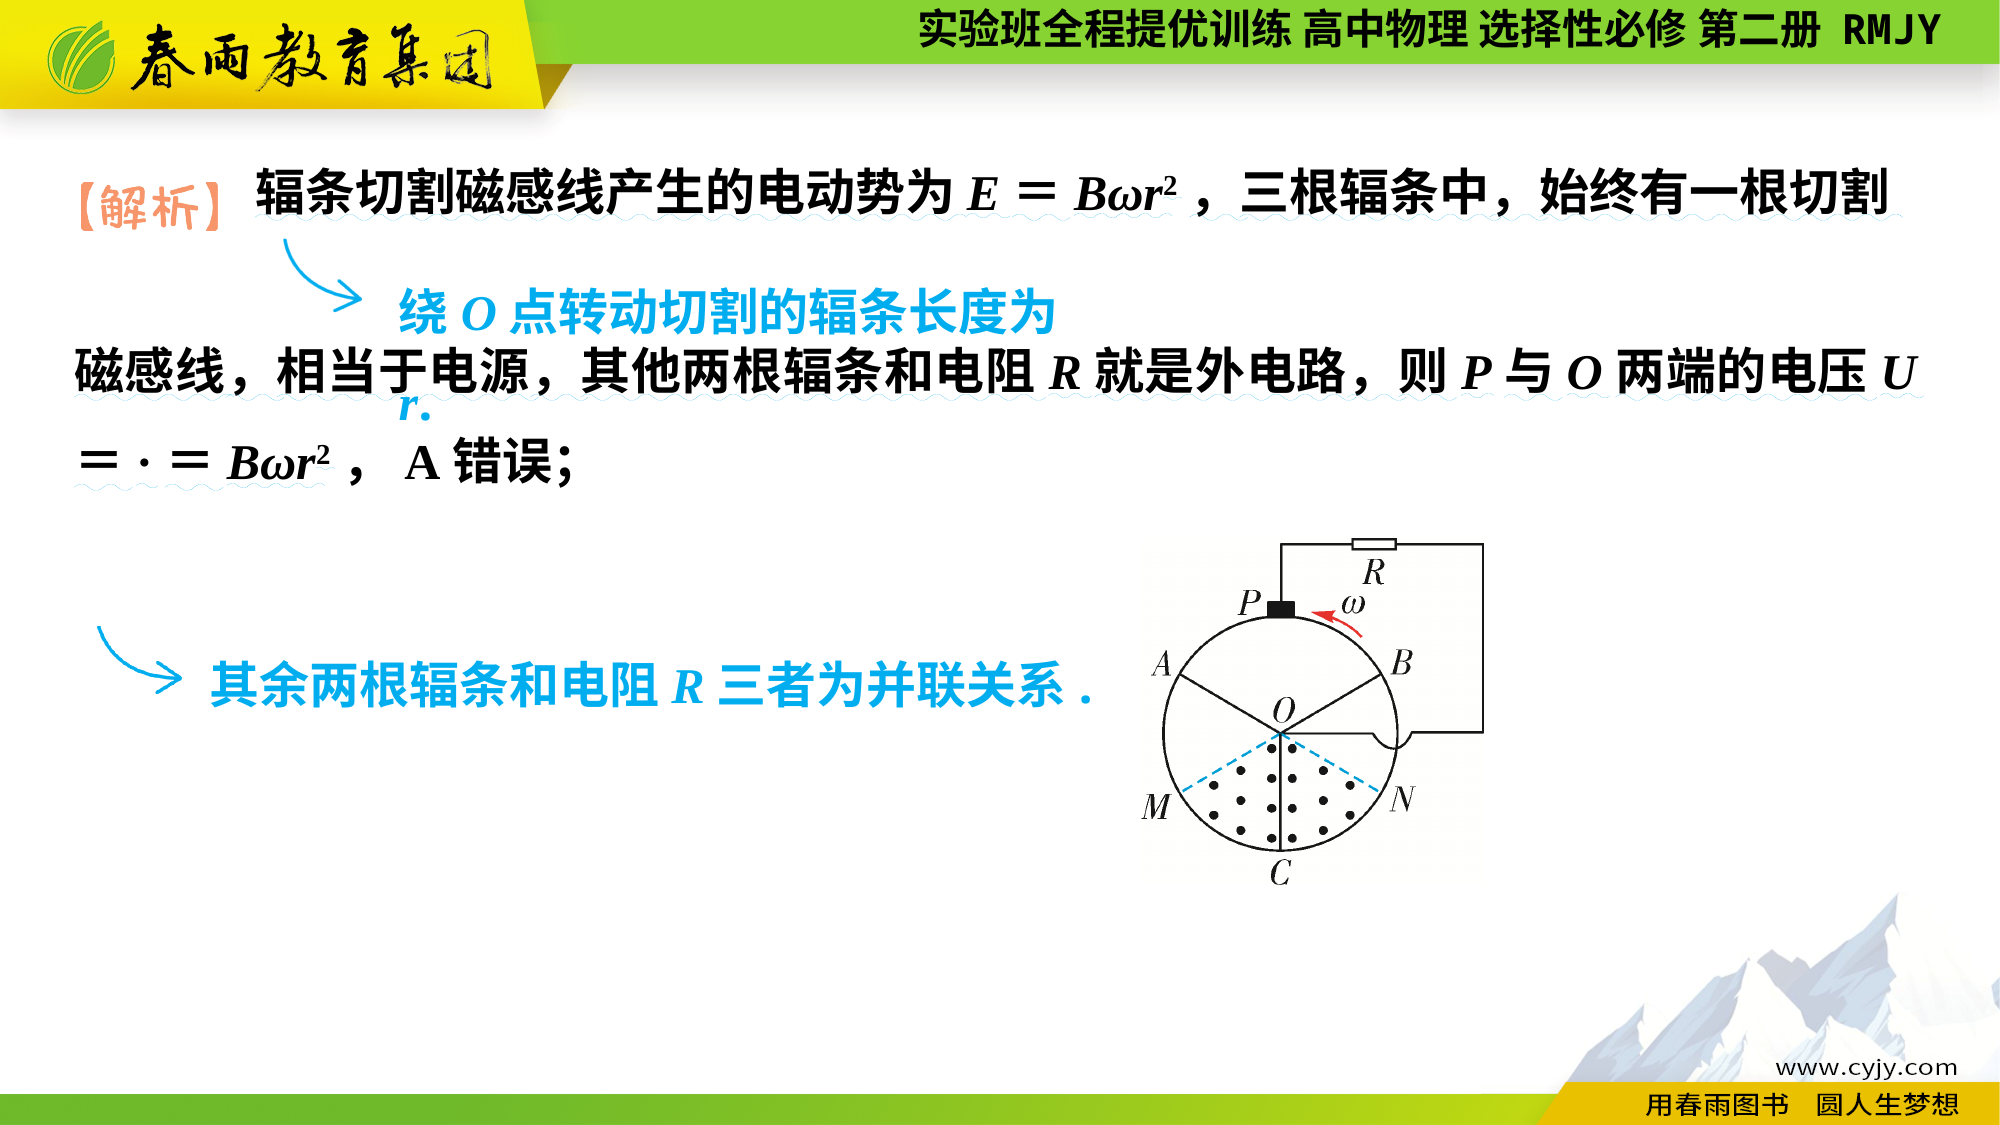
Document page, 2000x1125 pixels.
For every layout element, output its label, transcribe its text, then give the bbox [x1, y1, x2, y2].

text_box 其余两根辐条和电阻R三者为并联关系. [194, 616, 1136, 722]
text_box 绕O点转动切割的辐条长度为r. [384, 243, 1084, 349]
picture [0, 0, 2000, 1125]
